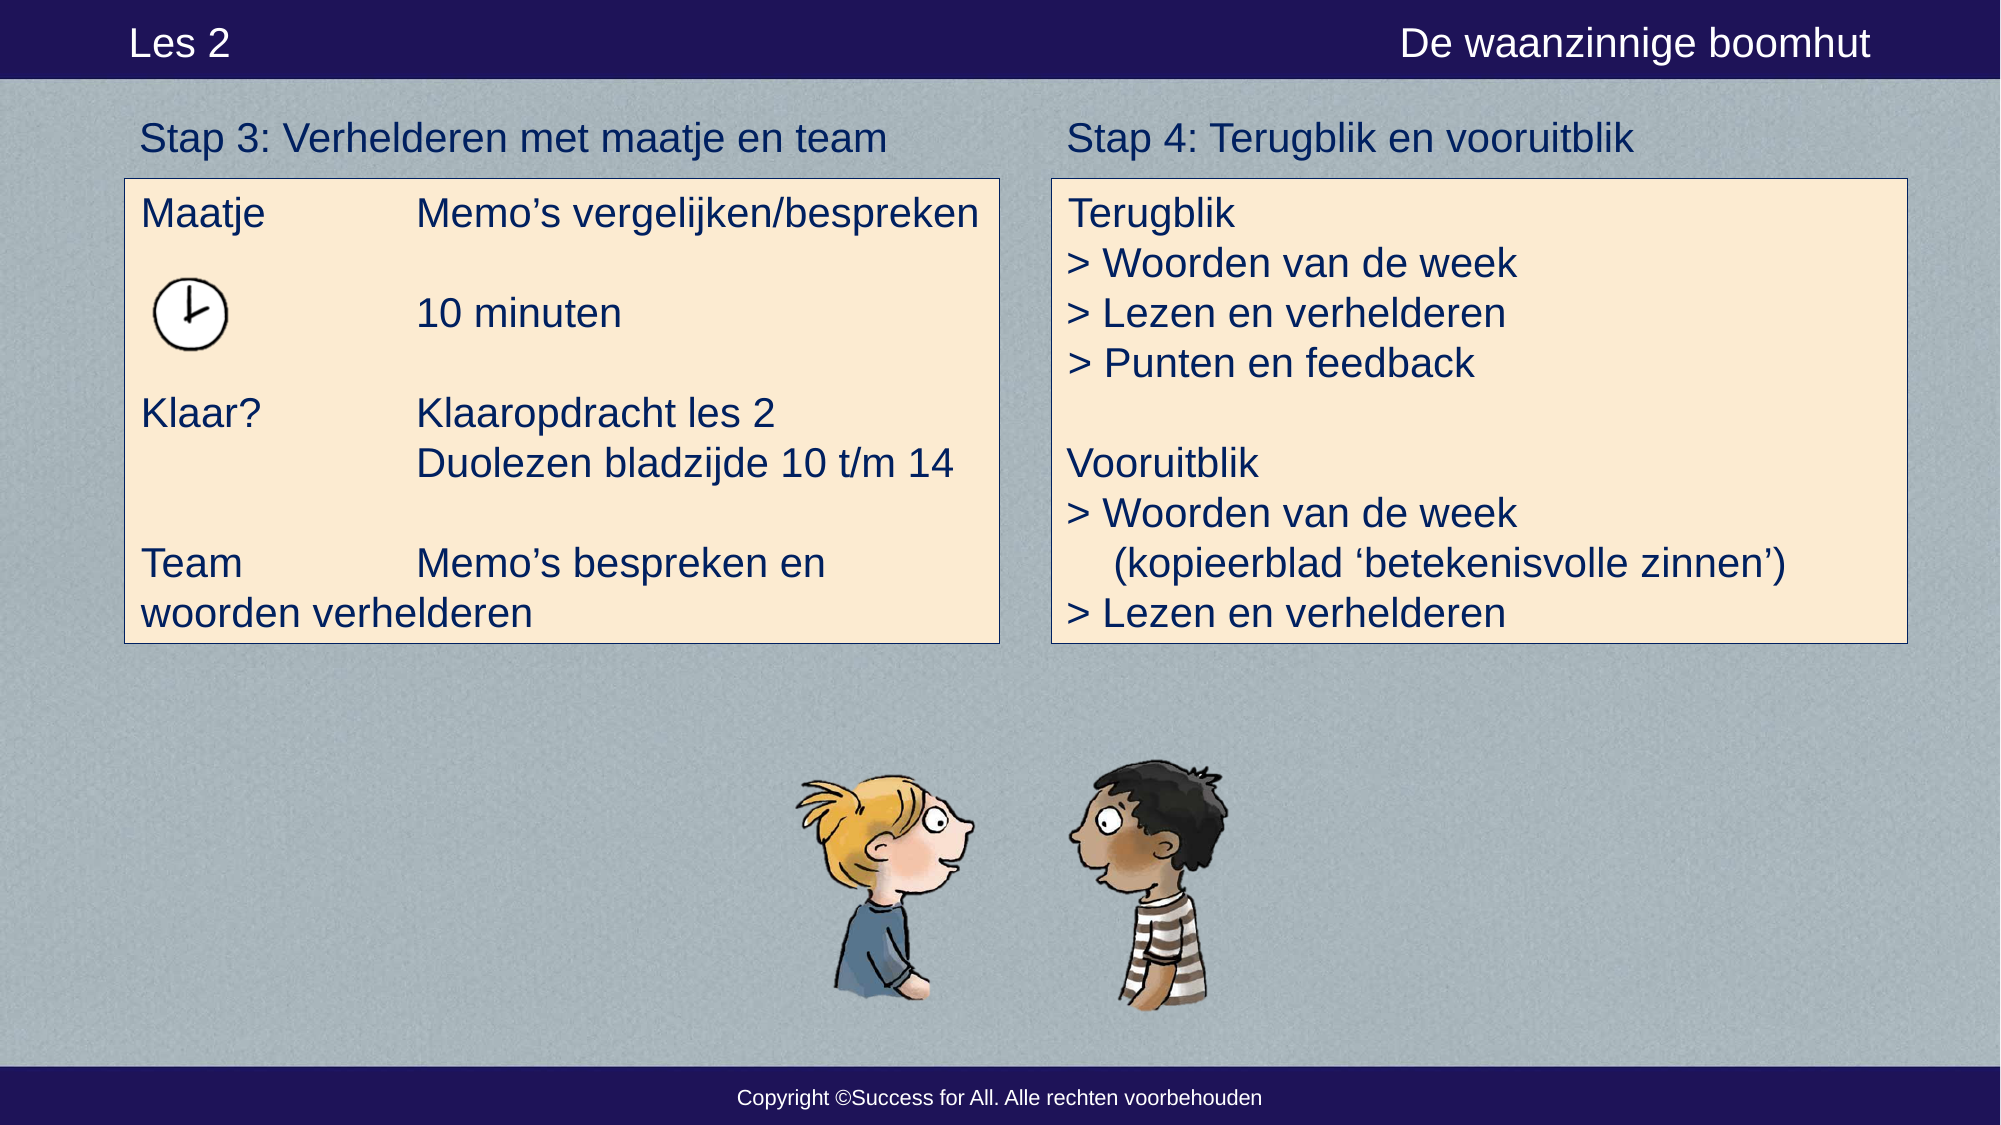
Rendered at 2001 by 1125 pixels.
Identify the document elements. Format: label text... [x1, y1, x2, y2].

text_box Stap 4: Terugblik en vooruitblik [1051, 103, 1844, 169]
text_box De waanzinnige boomhut [999, 8, 1886, 73]
text_box Copyright ©Success for All. Alle rechten voorbehouden [0, 1076, 2000, 1125]
text_box Stap 3: Verhelderen met maatje en team [124, 103, 917, 169]
text_box Les 2 [114, 8, 354, 73]
text_box Terugblik > Woorden van de week > Lezen en verhelderen > Punten en feedback Vooruitblik > Woorden van de week (kopieerblad ‘betekenisvolle zinnen’) > Lezen en verhelderen [1051, 178, 1908, 644]
picture [0, 0, 2001, 1125]
text_box Maatje Memo’s vergelijken/bespreken 10 minuten Klaar? Klaaropdracht les 2 Duolezen bladzijde 10 t/m 14 Team Memo’s bespreken en woorden verhelderen [124, 178, 1000, 644]
